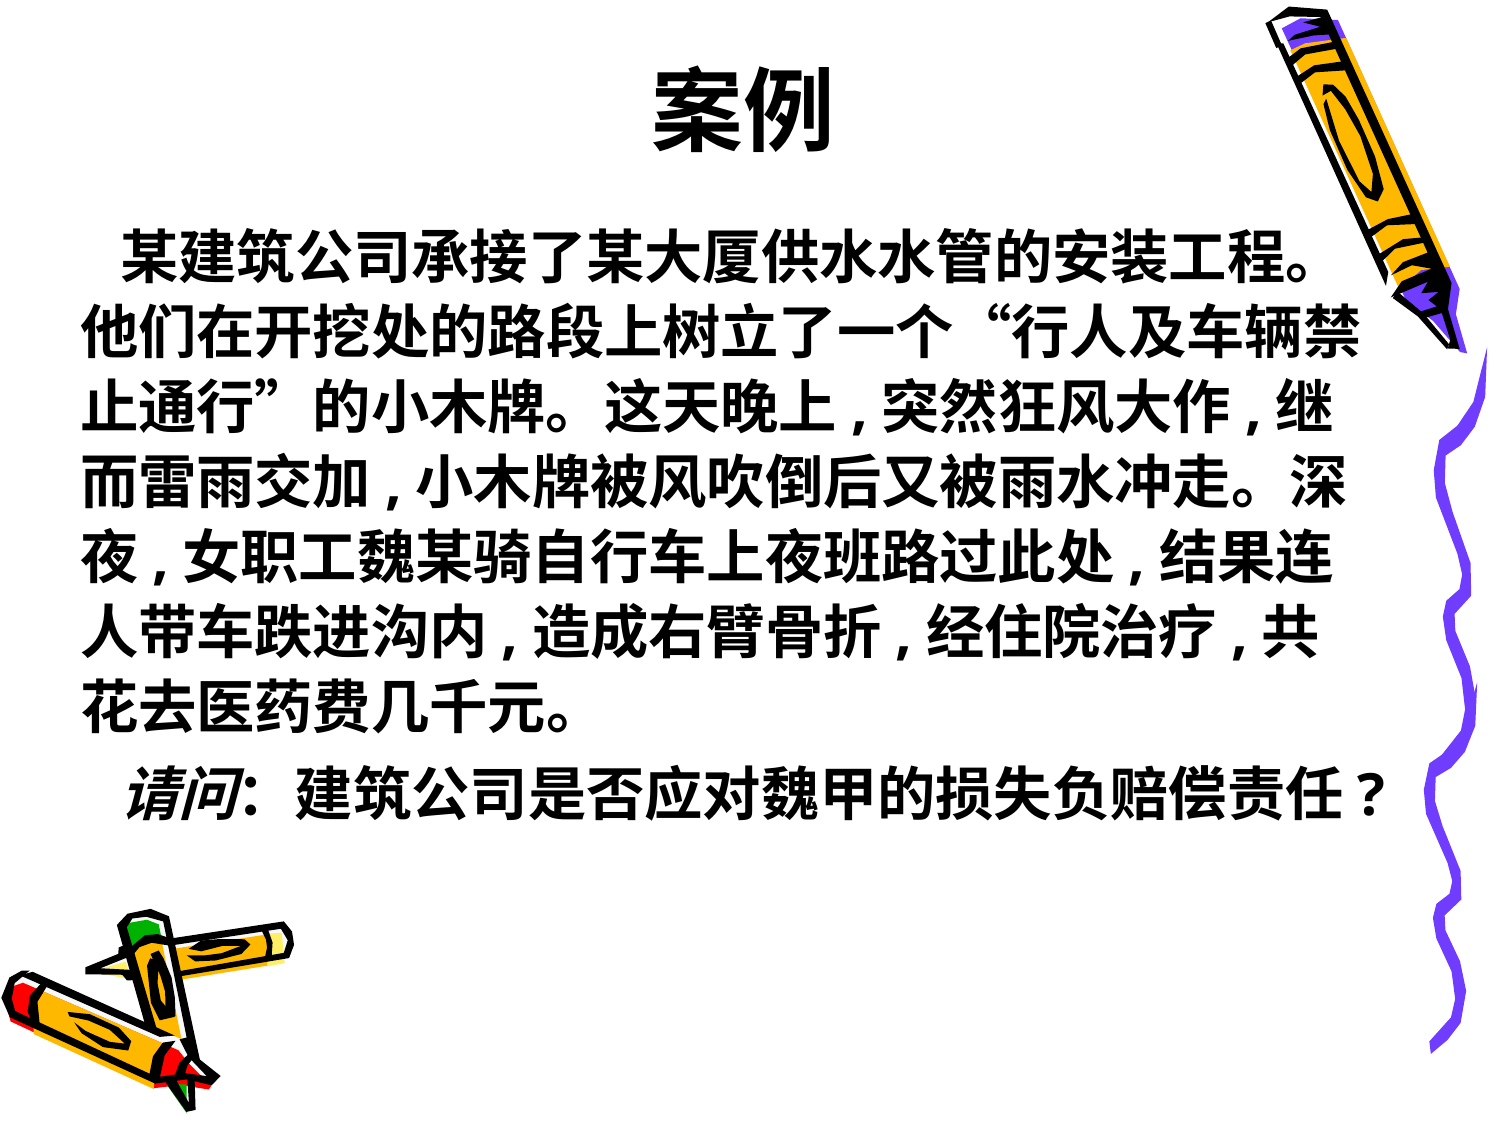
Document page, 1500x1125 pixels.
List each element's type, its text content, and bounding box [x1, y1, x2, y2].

list 某建筑公司承接了某大厦供水水管的安装工程。他们在开挖处的路段上树立了一个“行人及车辆禁止通行”的小木牌。这天晚上,突然狂风大作,继而雷雨交加,小木牌被风吹倒后又被雨水冲走。深夜,女职工魏某骑自行车上夜班路过此处,结果连人带车跌进沟内,造成右臂骨折,经住院治疗,共花去医药费几千元。 请问：建筑公司是否应对魏甲的损失负赔偿责任? [64, 207, 1384, 863]
title 案例 [102, 30, 1385, 171]
